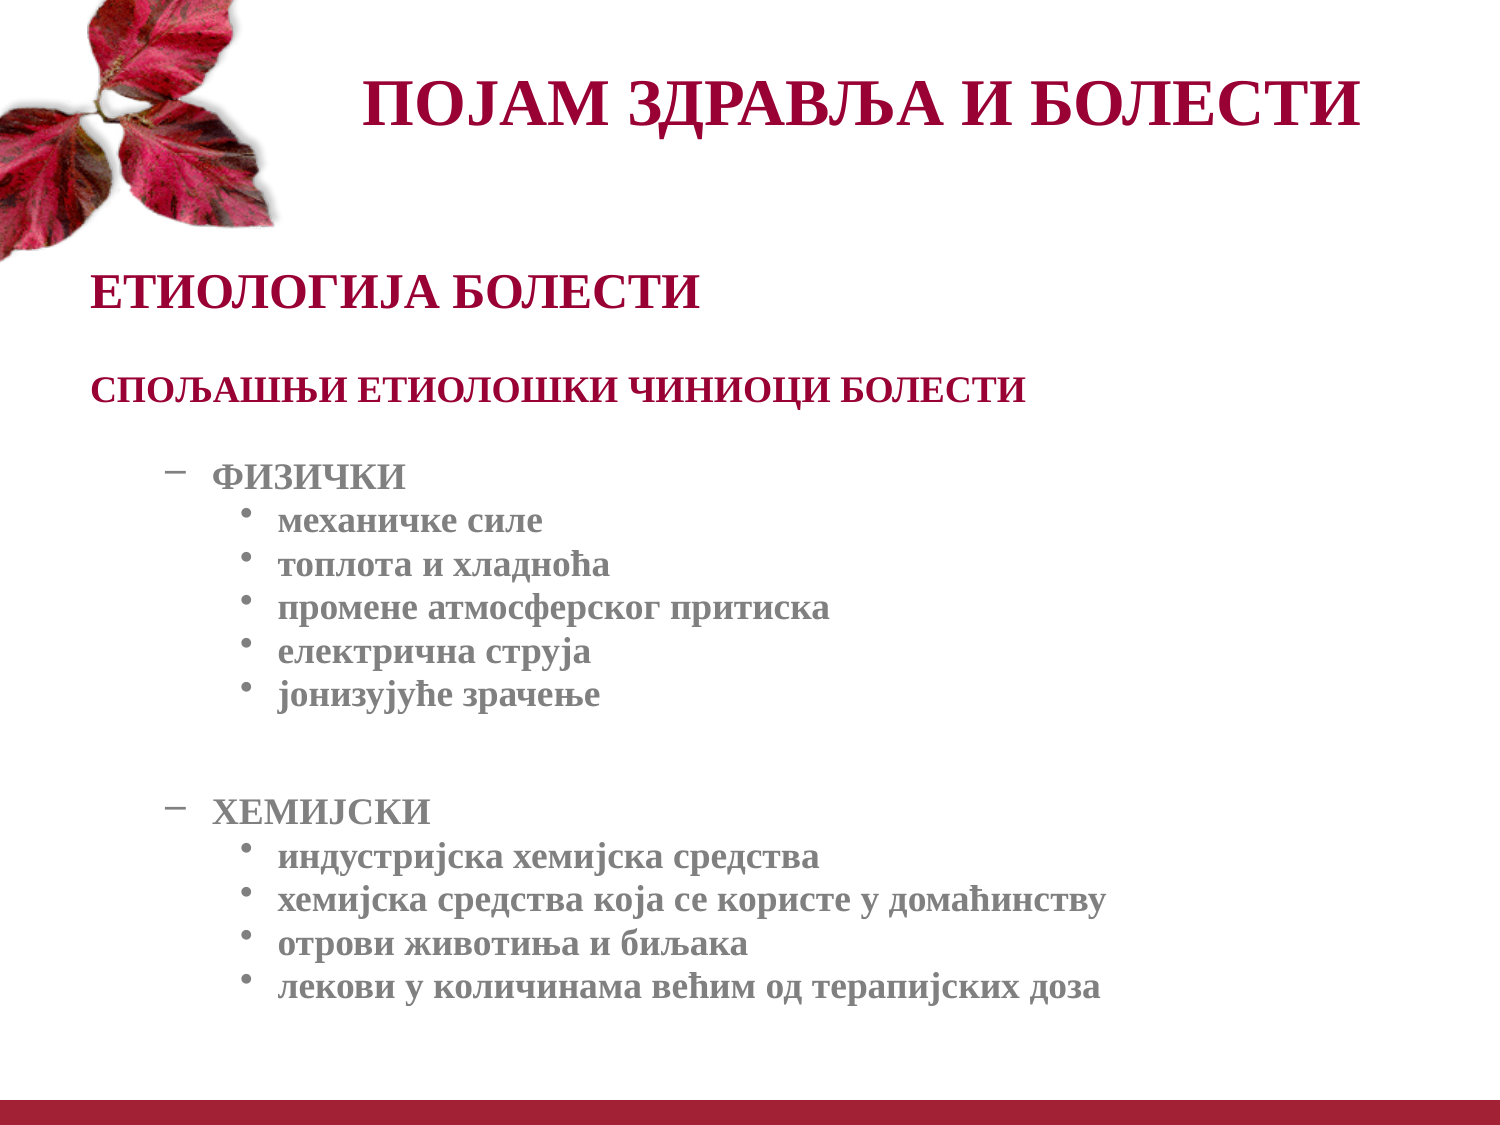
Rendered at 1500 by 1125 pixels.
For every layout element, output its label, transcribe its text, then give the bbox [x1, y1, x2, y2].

list ЕТИОЛОГИЈА БОЛЕСТИ СПОЉАШЊИ ЕТИОЛОШКИ ЧИНИОЦИ БОЛЕСТИ ФИЗИЧКИ механичке силе топлота и хладноћа промене атмосферског притиска електрична струја јонизујуће зрачење ХЕМИЈСКИ индустријска хемијска средства хемијска средства која се користе у домаћинству отрови животиња и биљака лекови у количинама већим од терапијских доза [74, 262, 1426, 1006]
picture [0, 0, 295, 273]
title ПОЈАМ ЗДРАВЉА И БОЛЕСТИ [289, 44, 1436, 233]
